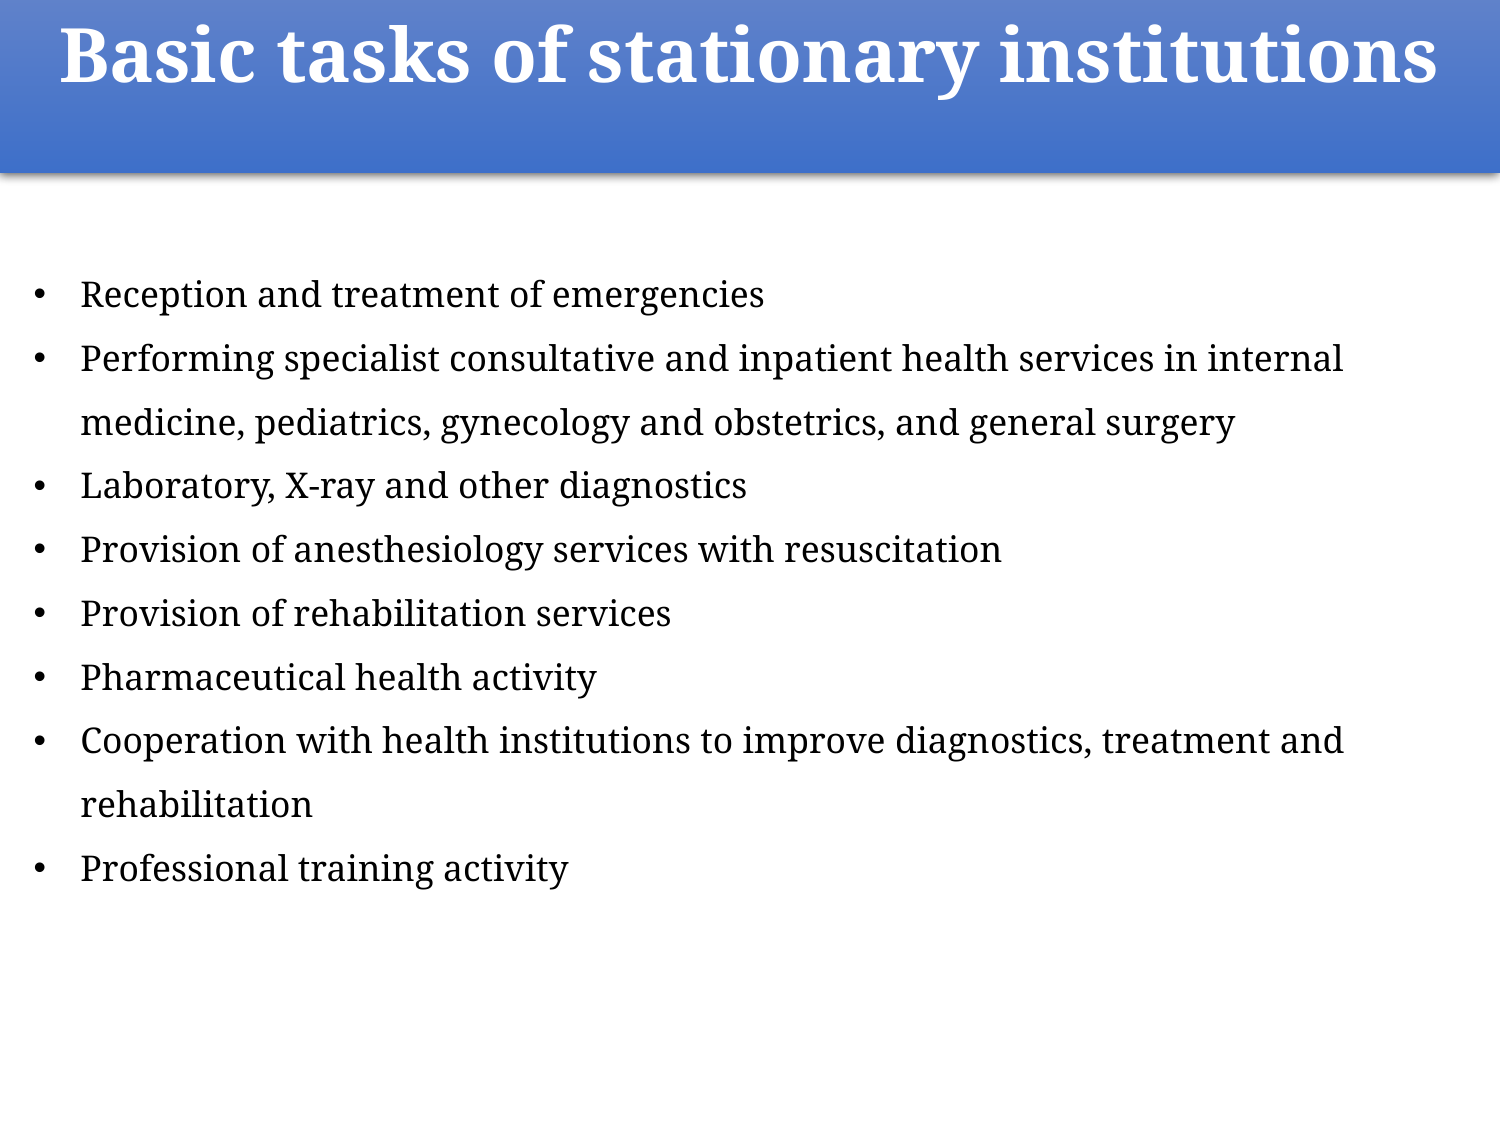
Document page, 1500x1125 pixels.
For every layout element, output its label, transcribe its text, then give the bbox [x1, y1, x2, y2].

text_box Reception and treatment of emergencies Performing specialist consultative and inpatient health services in internal medicine, pediatrics, gynecology and obstetrics, and general surgery Laboratory, X-ray and other diagnostics Provision of anesthesiology services with resuscitation Provision of rehabilitation services Pharmaceutical health activity Cooperation with health institutions to improve diagnostics, treatment and rehabilitation Professional training activity [18, 243, 1482, 896]
text_box Basic tasks of stationary institutions [0, 0, 1500, 173]
